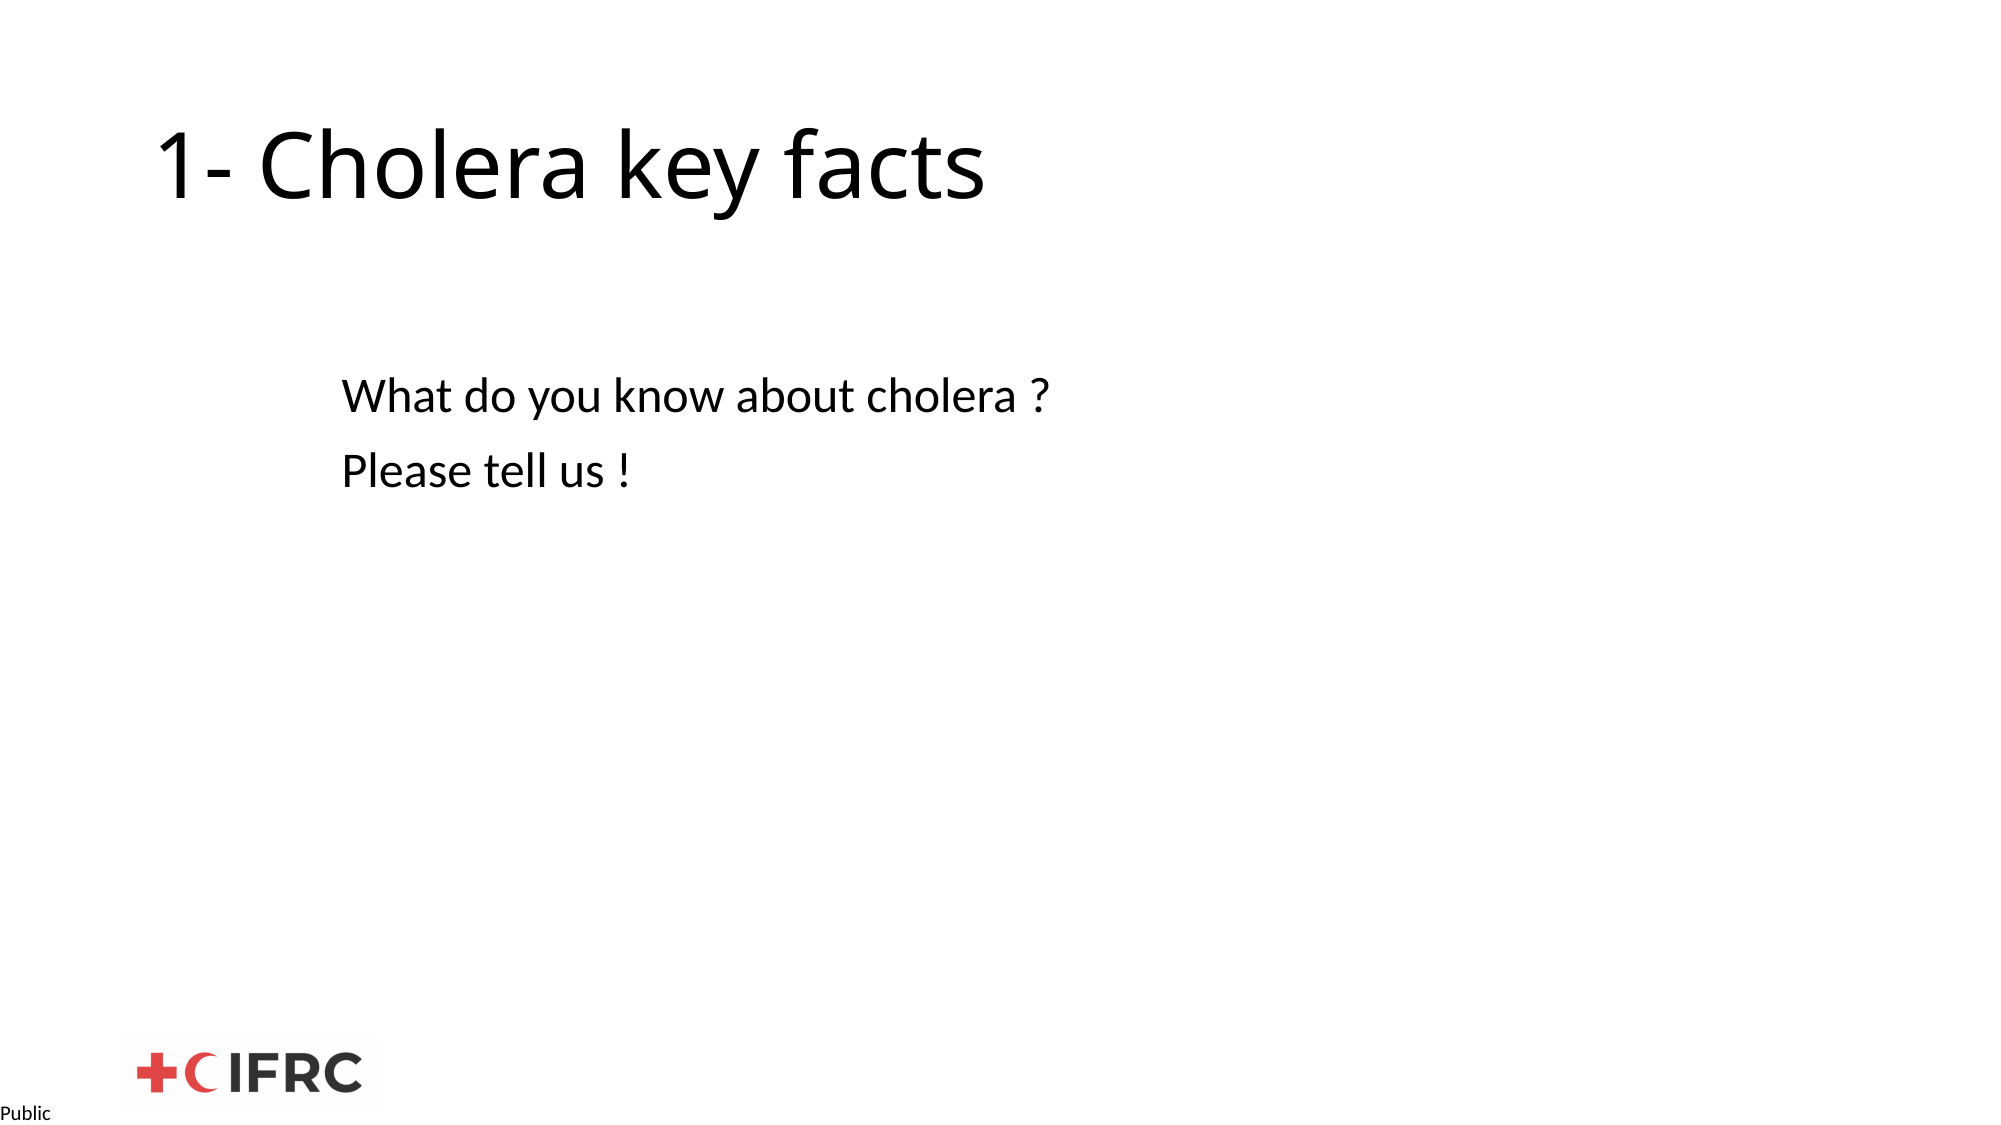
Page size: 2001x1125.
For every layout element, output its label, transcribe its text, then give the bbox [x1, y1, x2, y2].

list What do you know about cholera ? Please tell us ! [326, 361, 1677, 745]
picture [119, 1035, 381, 1111]
title 1- Cholera key facts [137, 59, 1863, 278]
